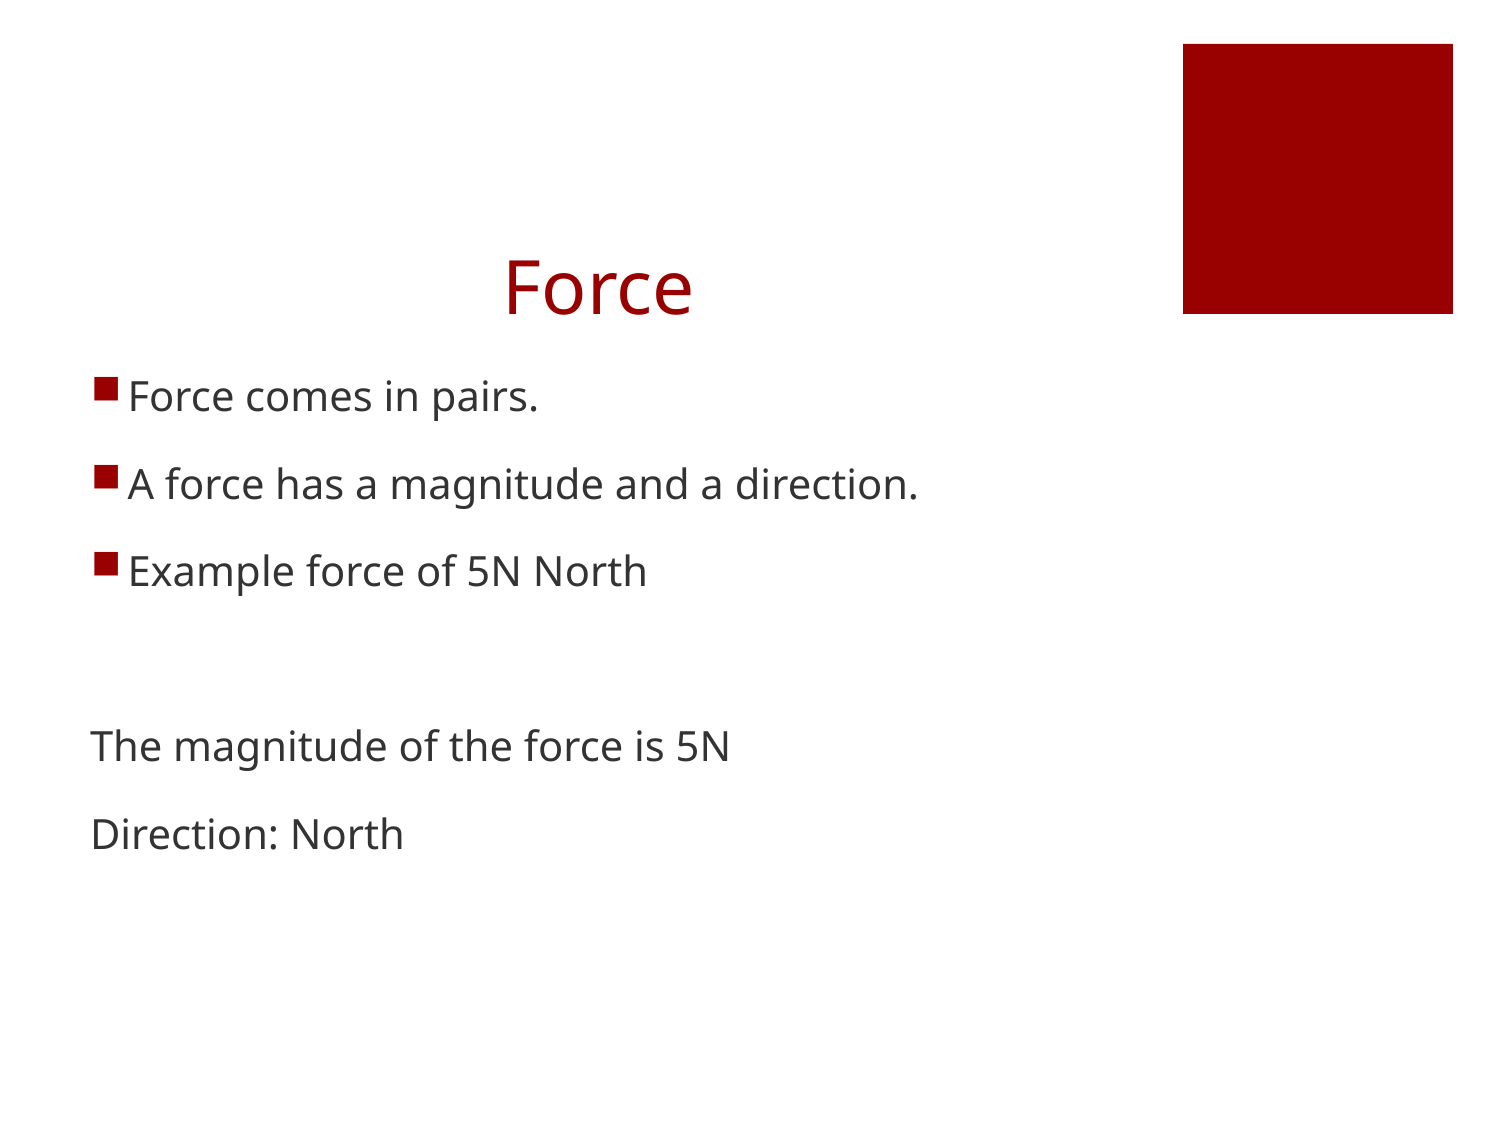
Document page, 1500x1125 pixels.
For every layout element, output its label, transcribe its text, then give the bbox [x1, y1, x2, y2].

list Force comes in pairs. A force has a magnitude and a direction. Example force of 5N North The magnitude of the force is 5N Direction: North [75, 362, 1143, 1005]
title Force [75, 149, 1143, 338]
